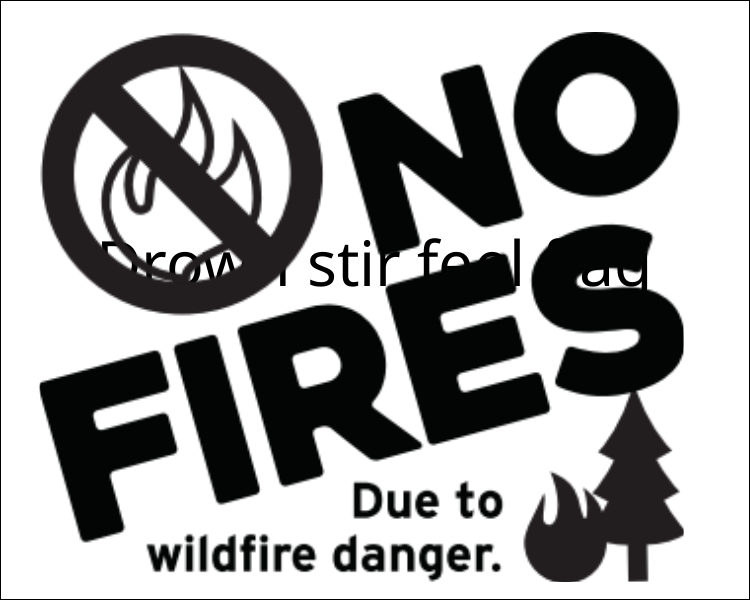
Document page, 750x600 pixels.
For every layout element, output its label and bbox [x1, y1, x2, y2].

picture [39, 32, 684, 582]
text_box [0, 0, 750, 600]
